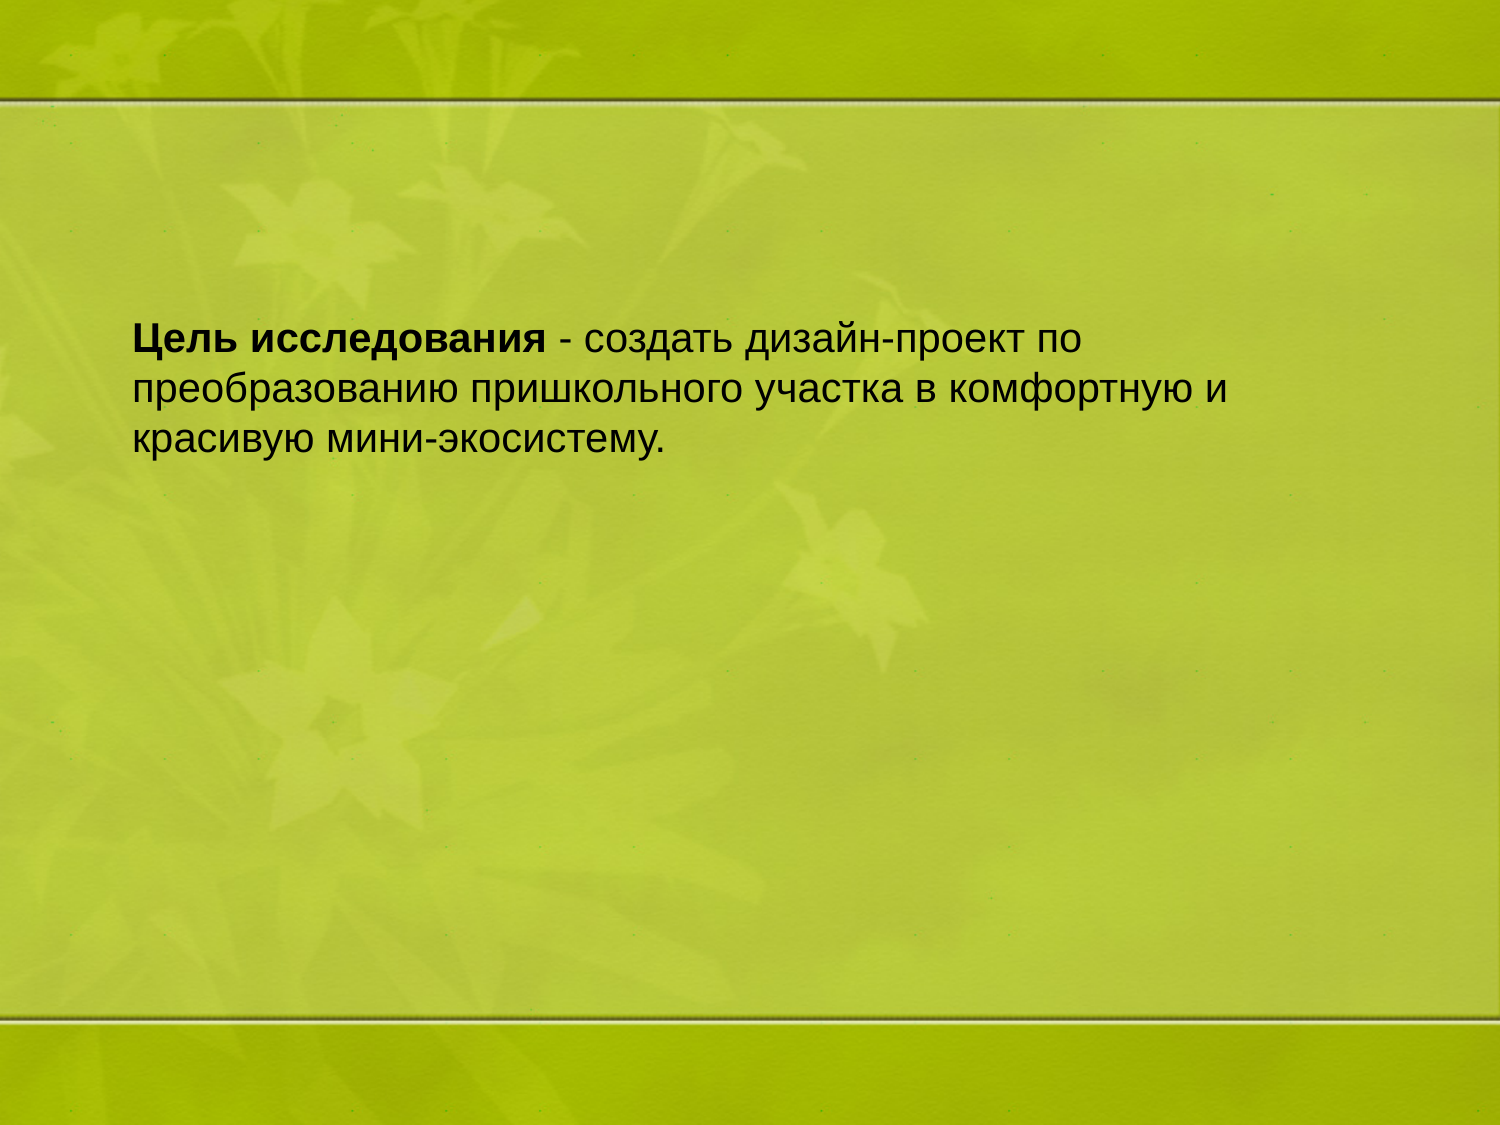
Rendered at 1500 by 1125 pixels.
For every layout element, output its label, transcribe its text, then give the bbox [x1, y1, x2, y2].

picture [0, 0, 1500, 1125]
list Цель исследования - создать дизайн-проект по преобразованию пришкольного участка в комфортную и красивую мини-экосистему. [116, 140, 1393, 528]
